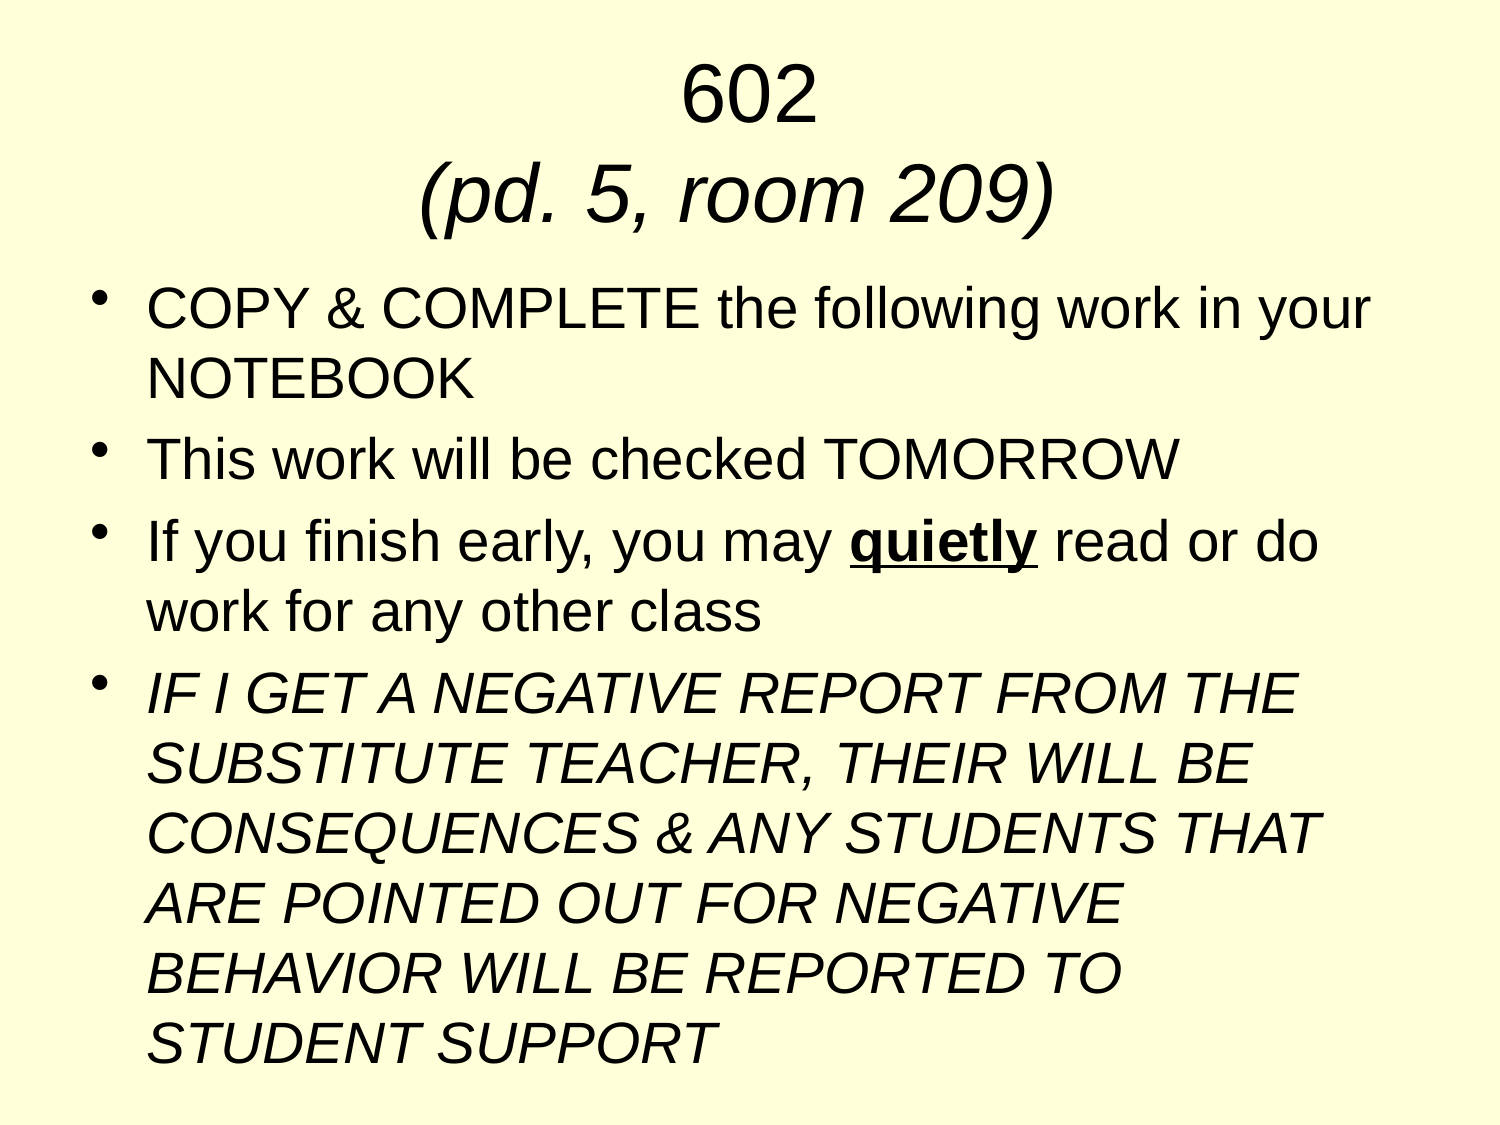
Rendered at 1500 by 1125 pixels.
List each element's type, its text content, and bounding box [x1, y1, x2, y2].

title 602 (pd. 5, room 209) [75, 45, 1425, 233]
list COPY & COMPLETE the following work in your NOTEBOOK This work will be checked TOMORROW If you finish early, you may quietly read or do work for any other class IF I GET A NEGATIVE REPORT FROM THE SUBSTITUTE TEACHER, THEIR WILL BE CONSEQUENCES & ANY STUDENTS THAT ARE POINTED OUT FOR NEGATIVE BEHAVIOR WILL BE REPORTED TO STUDENT SUPPORT [75, 262, 1425, 1005]
